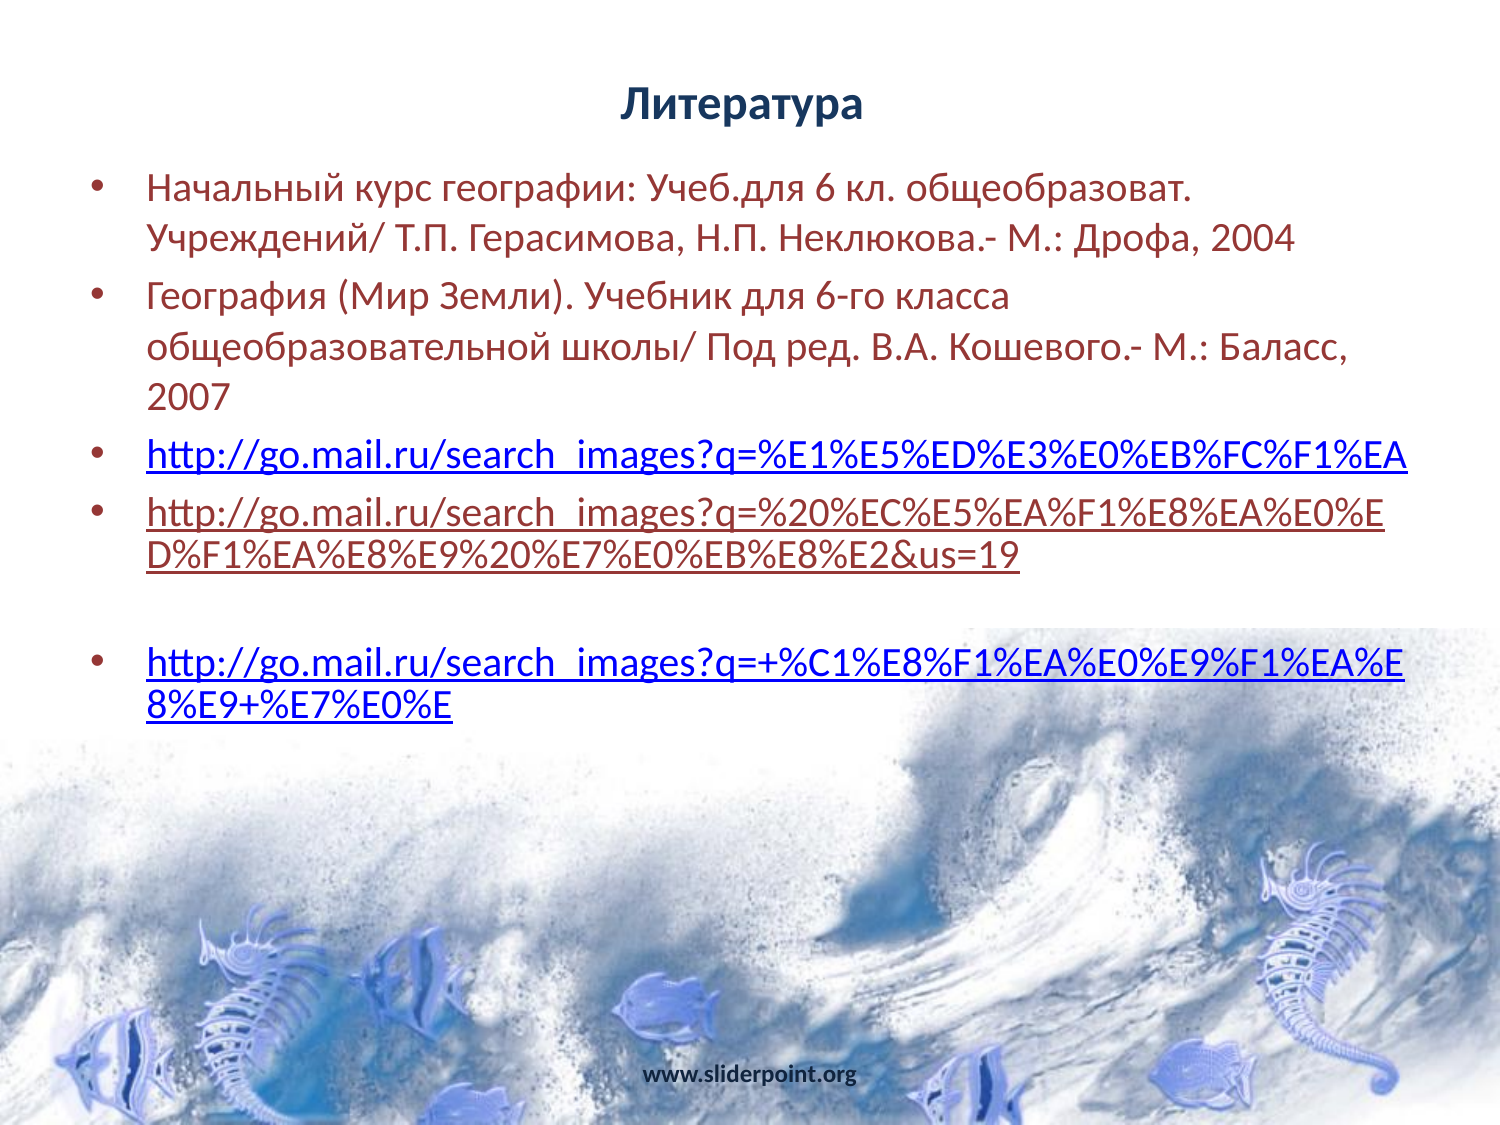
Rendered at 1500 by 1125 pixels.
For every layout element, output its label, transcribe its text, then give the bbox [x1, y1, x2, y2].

list Начальный курс географии: Учеб.для 6 кл. общеобразоват. Учреждений/ Т.П. Герасимова, Н.П. Неклюкова.- М.: Дрофа, 2004 География (Мир Земли). Учебник для 6-го класса общеобразовательной школы/ Под ред. В.А. Кошевого.- М.: Баласс, 2007 http://go.mail.ru/search_images?q=%E1%E5%ED%E3%E0%EB%FC%F1%EA http://go.mail.ru/search_images?q=%20%EC%E5%EA%F1%E8%EA%E0%ED%F1%EA%E8%E9%20%E7%E0%EB%E8%E2&us=19 http://go.mail.ru/search_images?q=+%C1%E8%F1%EA%E0%E9%F1%EA%E8%E9+%E7%E0%E [74, 152, 1426, 1006]
title Литература [75, 45, 1425, 141]
footer www.sliderpoint.org [512, 1042, 988, 1103]
picture [0, 628, 1500, 1125]
